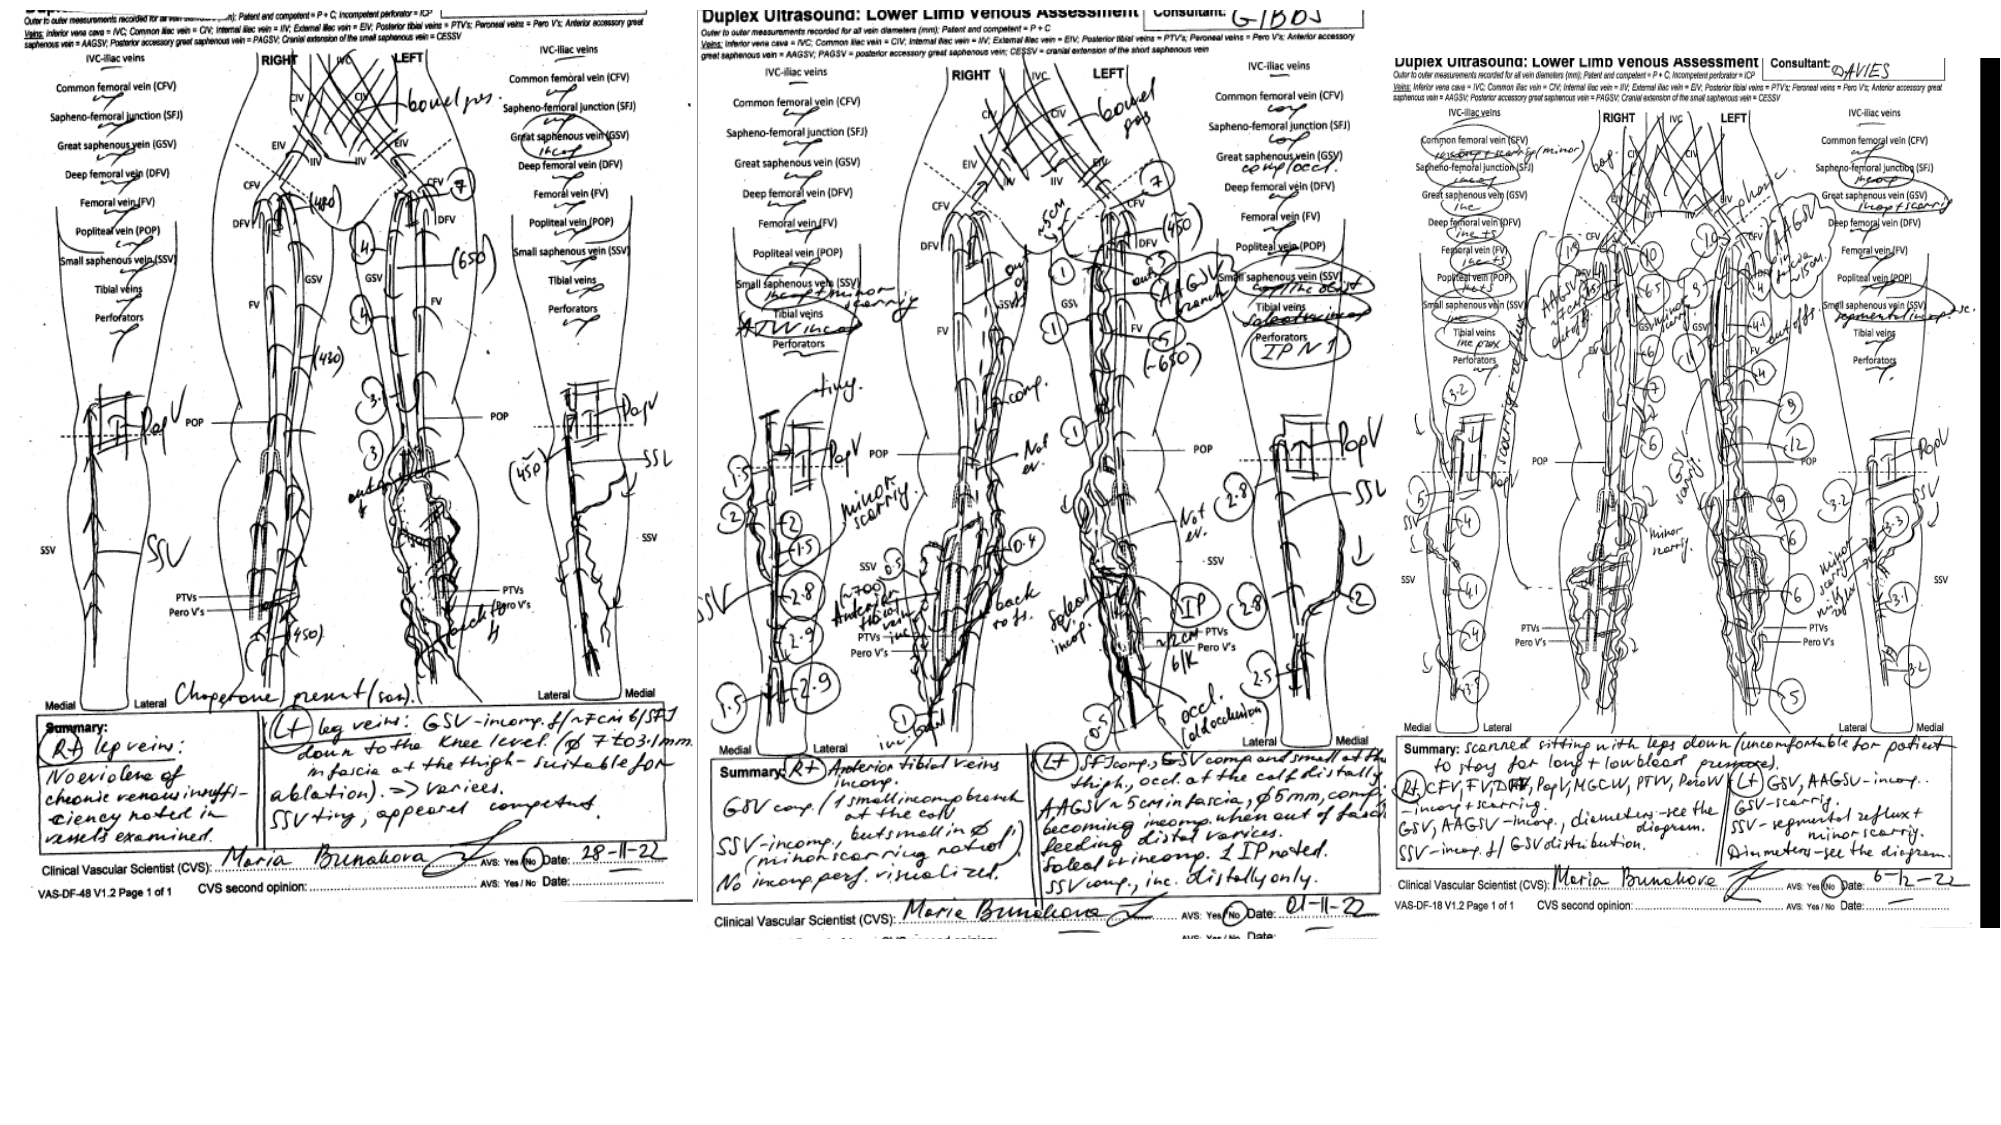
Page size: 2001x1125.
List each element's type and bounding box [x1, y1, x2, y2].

picture [10, 10, 2000, 939]
